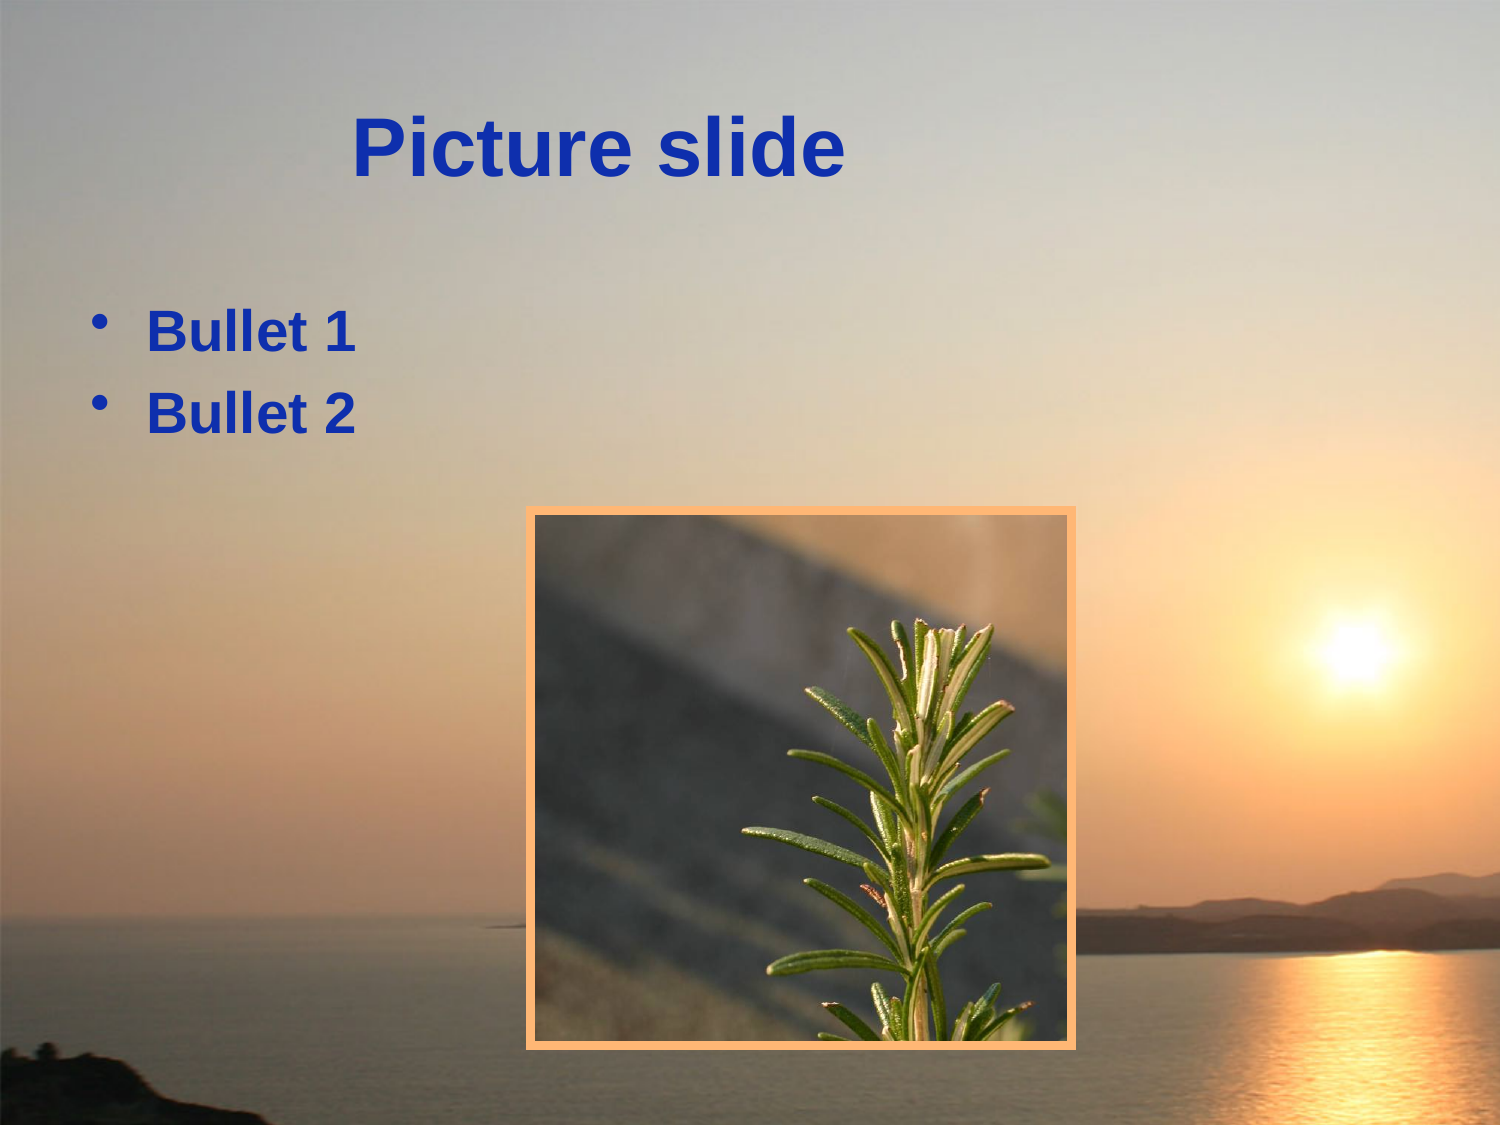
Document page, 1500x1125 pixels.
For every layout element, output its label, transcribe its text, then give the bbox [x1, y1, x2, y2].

title Picture slide [75, 42, 1124, 244]
list Bullet 1 Bullet 2 [75, 285, 589, 1041]
picture [0, 0, 1500, 1125]
